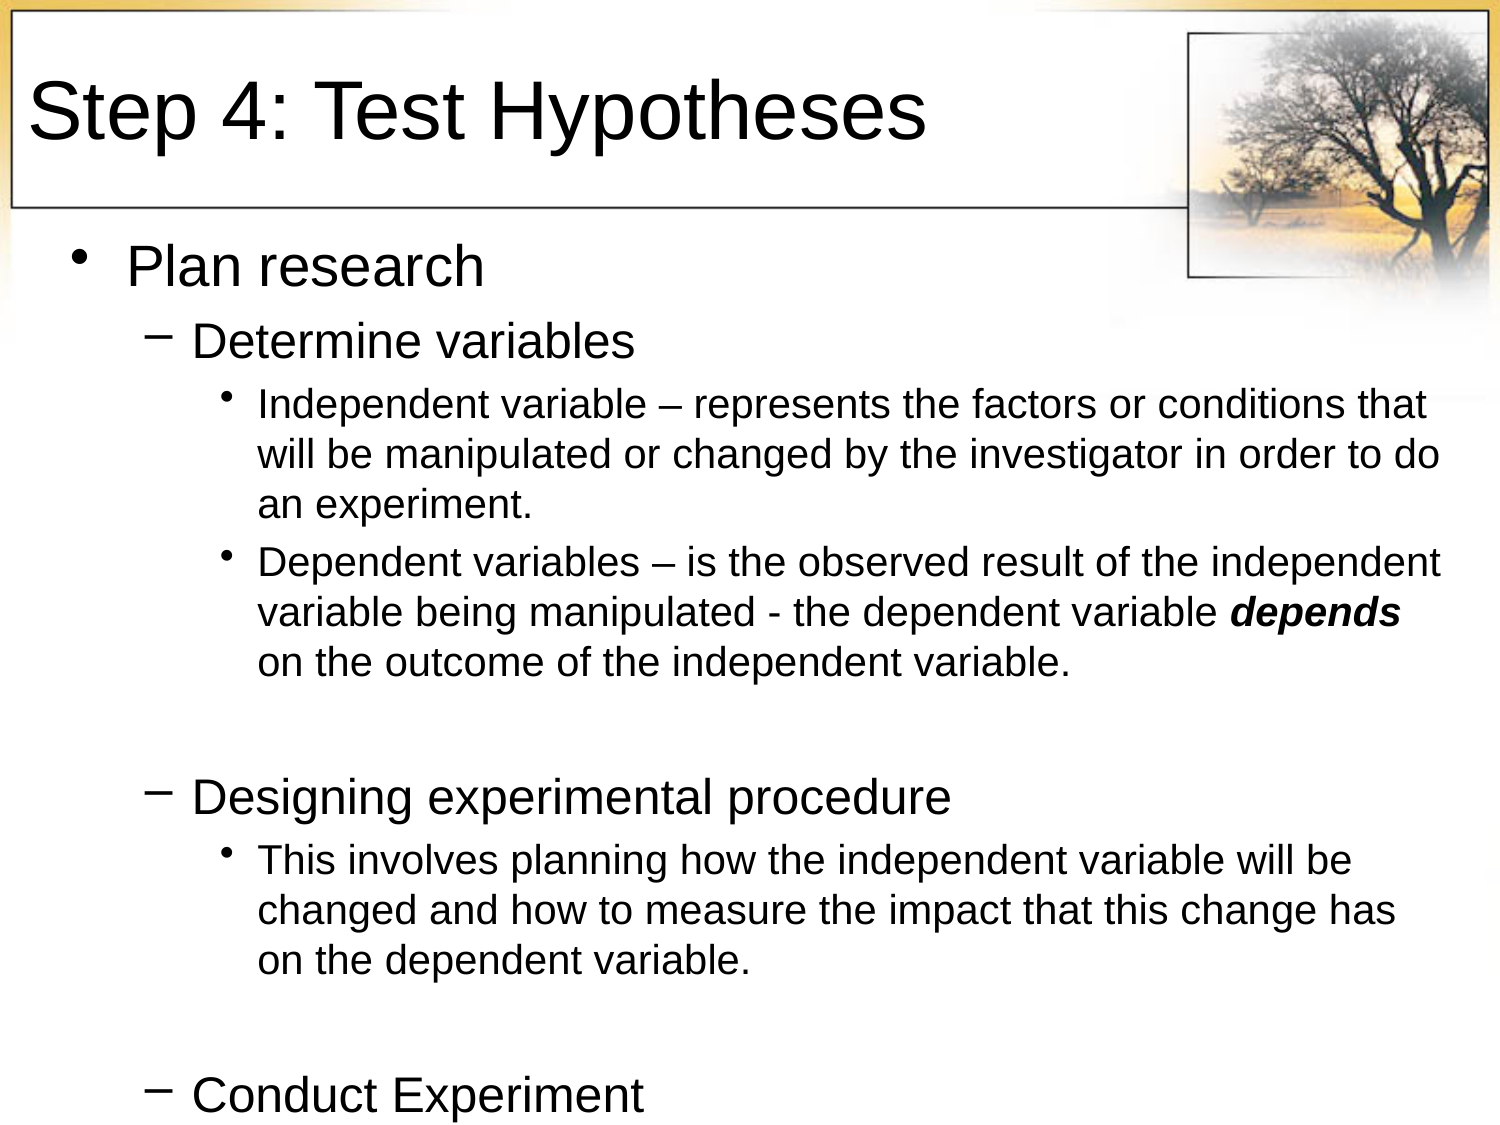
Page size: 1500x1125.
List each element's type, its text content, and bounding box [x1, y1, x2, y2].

picture [0, 0, 1500, 1125]
title Step 4: Test Hypotheses [12, 12, 1188, 201]
list Plan research Determine variables Independent variable – represents the factors or conditions that will be manipulated or changed by the investigator in order to do an experiment. Dependent variables – is the observed result of the independent variable being manipulated - the dependent variable depends on the outcome of the independent variable. Designing experimental procedure This involves planning how the independent variable will be changed and how to measure the impact that this change has on the dependent variable. Conduct Experiment [54, 220, 1468, 1066]
